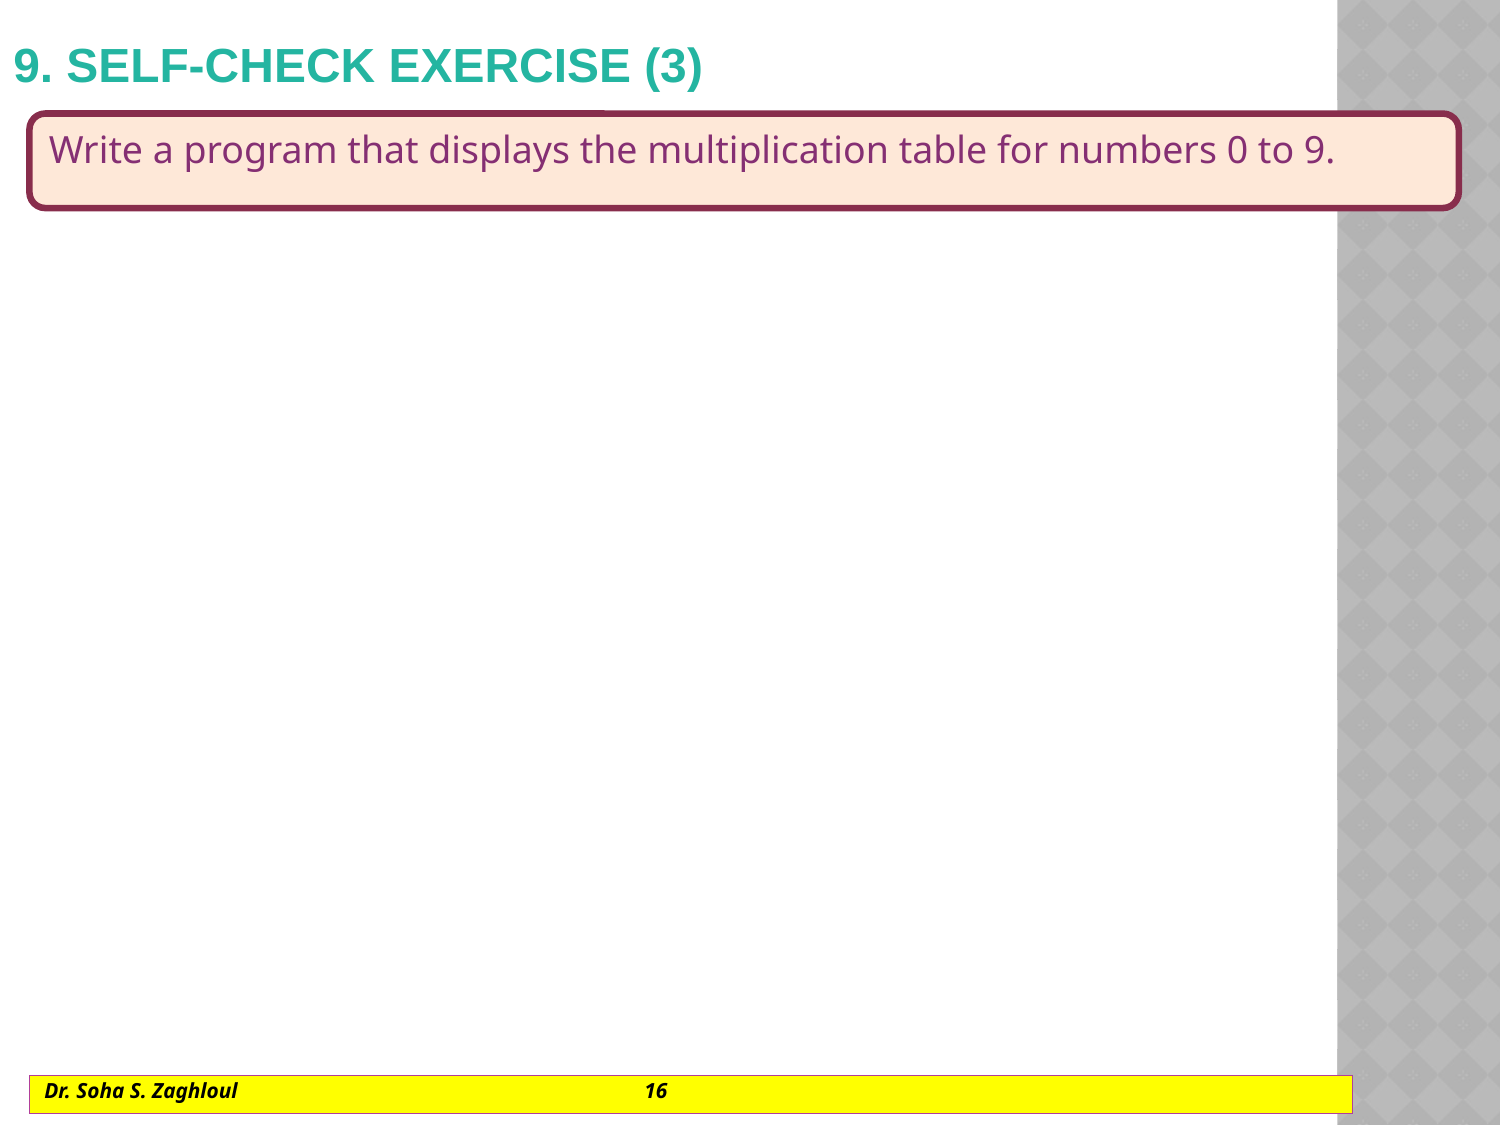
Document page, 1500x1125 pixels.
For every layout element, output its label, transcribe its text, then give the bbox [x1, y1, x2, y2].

title 9. self-check exercise (3) [5, 19, 1341, 93]
text_box Write a program that displays the multiplication table for numbers 0 to 9. [26, 110, 1463, 212]
text_box Dr. Soha S. Zaghloul 16 [29, 1075, 1353, 1114]
